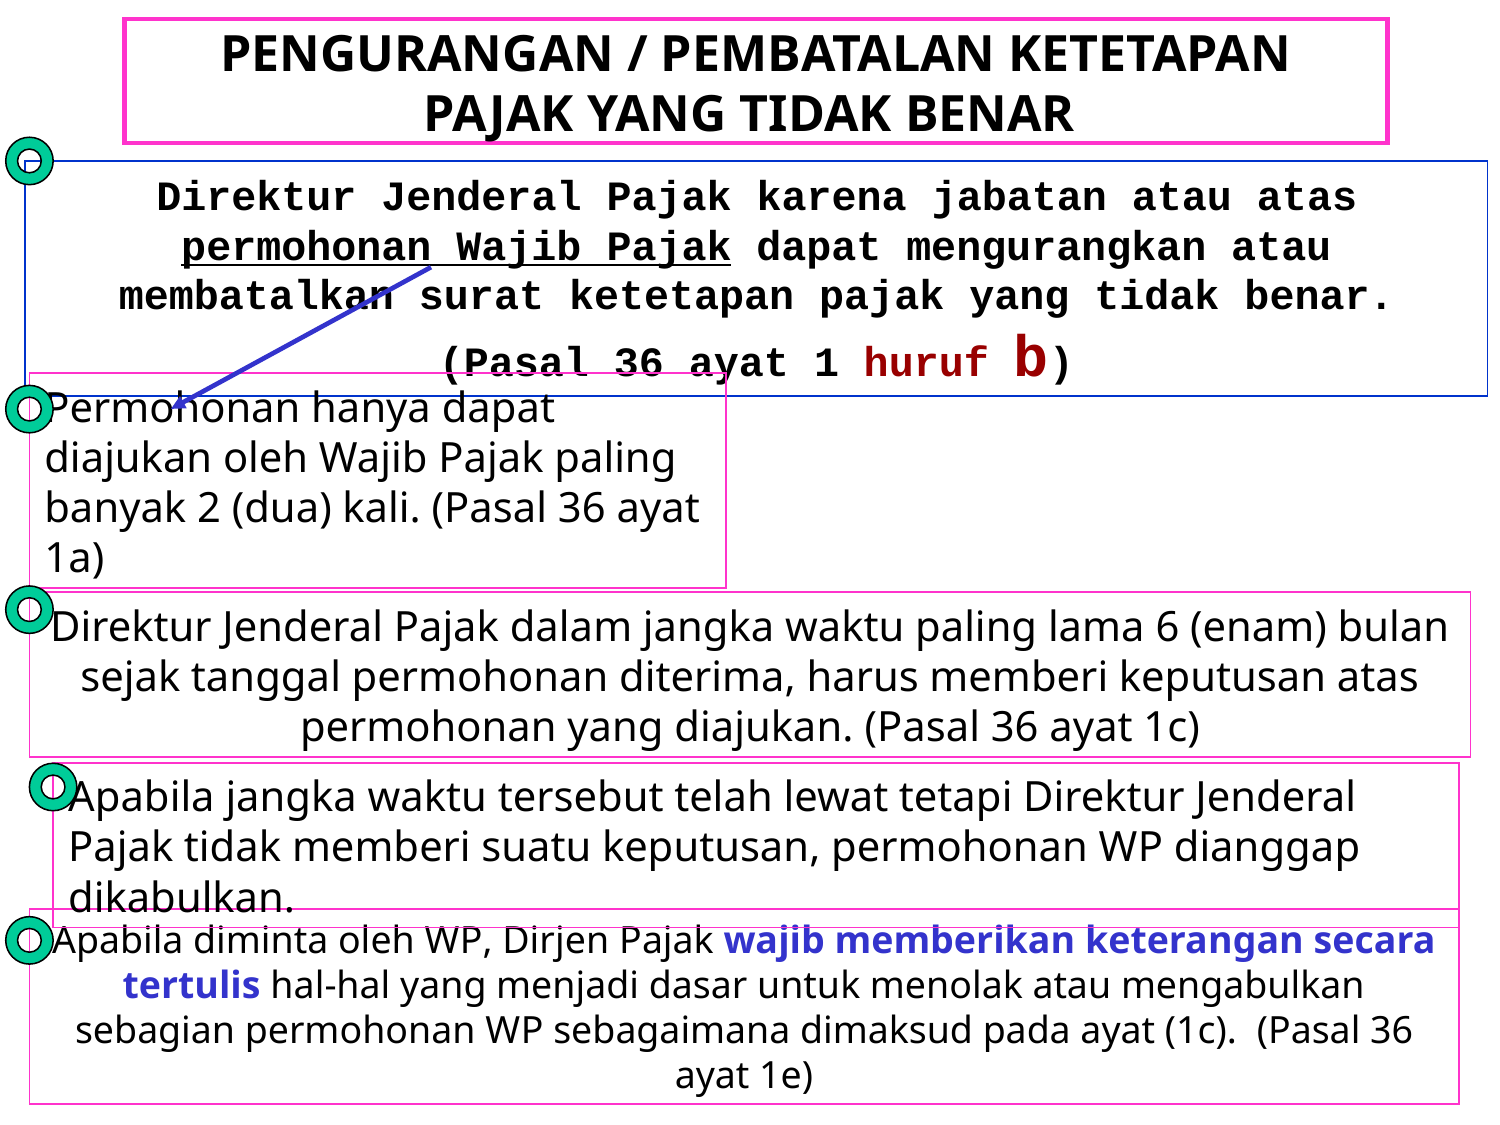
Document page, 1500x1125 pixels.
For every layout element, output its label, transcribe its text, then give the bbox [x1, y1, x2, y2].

text_box [5, 385, 54, 433]
text_box Apabila jangka waktu tersebut telah lewat tetapi Direktur Jenderal Pajak tidak memberi suatu keputusan, permohonan WP dianggap dikabulkan. [53, 762, 1459, 928]
text_box [5, 137, 54, 185]
text_box [5, 585, 54, 634]
text_box Permohonan hanya dapat diajukan oleh Wajib Pajak paling banyak 2 (dua) kali. (Pasal 36 ayat 1a) [29, 372, 727, 588]
text_box Direktur Jenderal Pajak dalam jangka waktu paling lama 6 (enam) bulan sejak tanggal permohonan diterima, harus memberi keputusan atas permohonan yang diajukan. (Pasal 36 ayat 1c) [29, 592, 1471, 758]
text_box Apabila diminta oleh WP, Dirjen Pajak wajib memberikan keterangan secara tertulis hal-hal yang menjadi dasar untuk menolak atau mengabulkan sebagian permohonan WP sebagaimana dimaksud pada ayat (1c). (Pasal 36 ayat 1e) [29, 908, 1459, 1104]
text_box [171, 267, 432, 409]
title PENGURANGAN / PEMBATALAN KETETAPAN PAJAK YANG TIDAK BENAR [123, 18, 1388, 144]
text_box Direktur Jenderal Pajak karena jabatan atau atas permohonan Wajib Pajak dapat mengurangkan atau membatalkan surat ketetapan pajak yang tidak benar. (Pasal 36 ayat 1 huruf b) [24, 160, 1488, 396]
text_box [29, 763, 77, 811]
text_box [5, 916, 54, 965]
